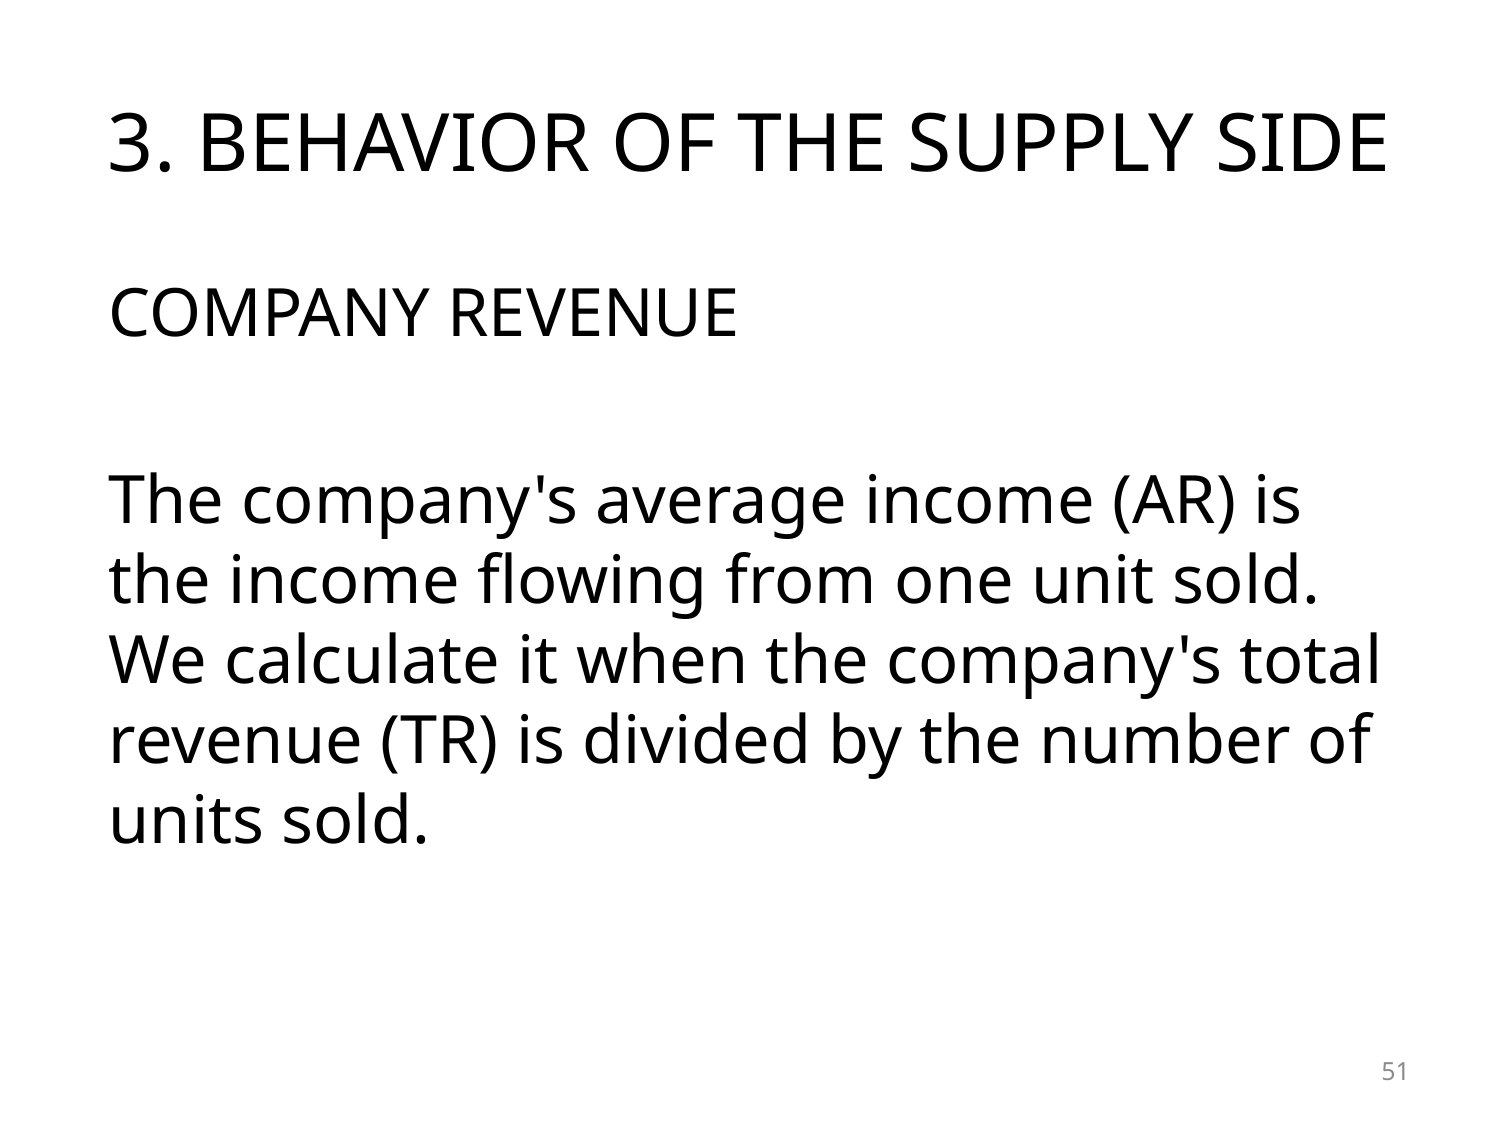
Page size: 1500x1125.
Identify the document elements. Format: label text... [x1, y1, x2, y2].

slide_number 51 [1074, 1042, 1425, 1103]
list COMPANY REVENUE The company's average income (AR) is the income flowing from one unit sold. We calculate it when the company's total revenue (TR) is divided by the number of units sold. [75, 262, 1425, 1005]
title 3. BEHAVIOR OF THE SUPPLY SIDE [75, 45, 1425, 233]
